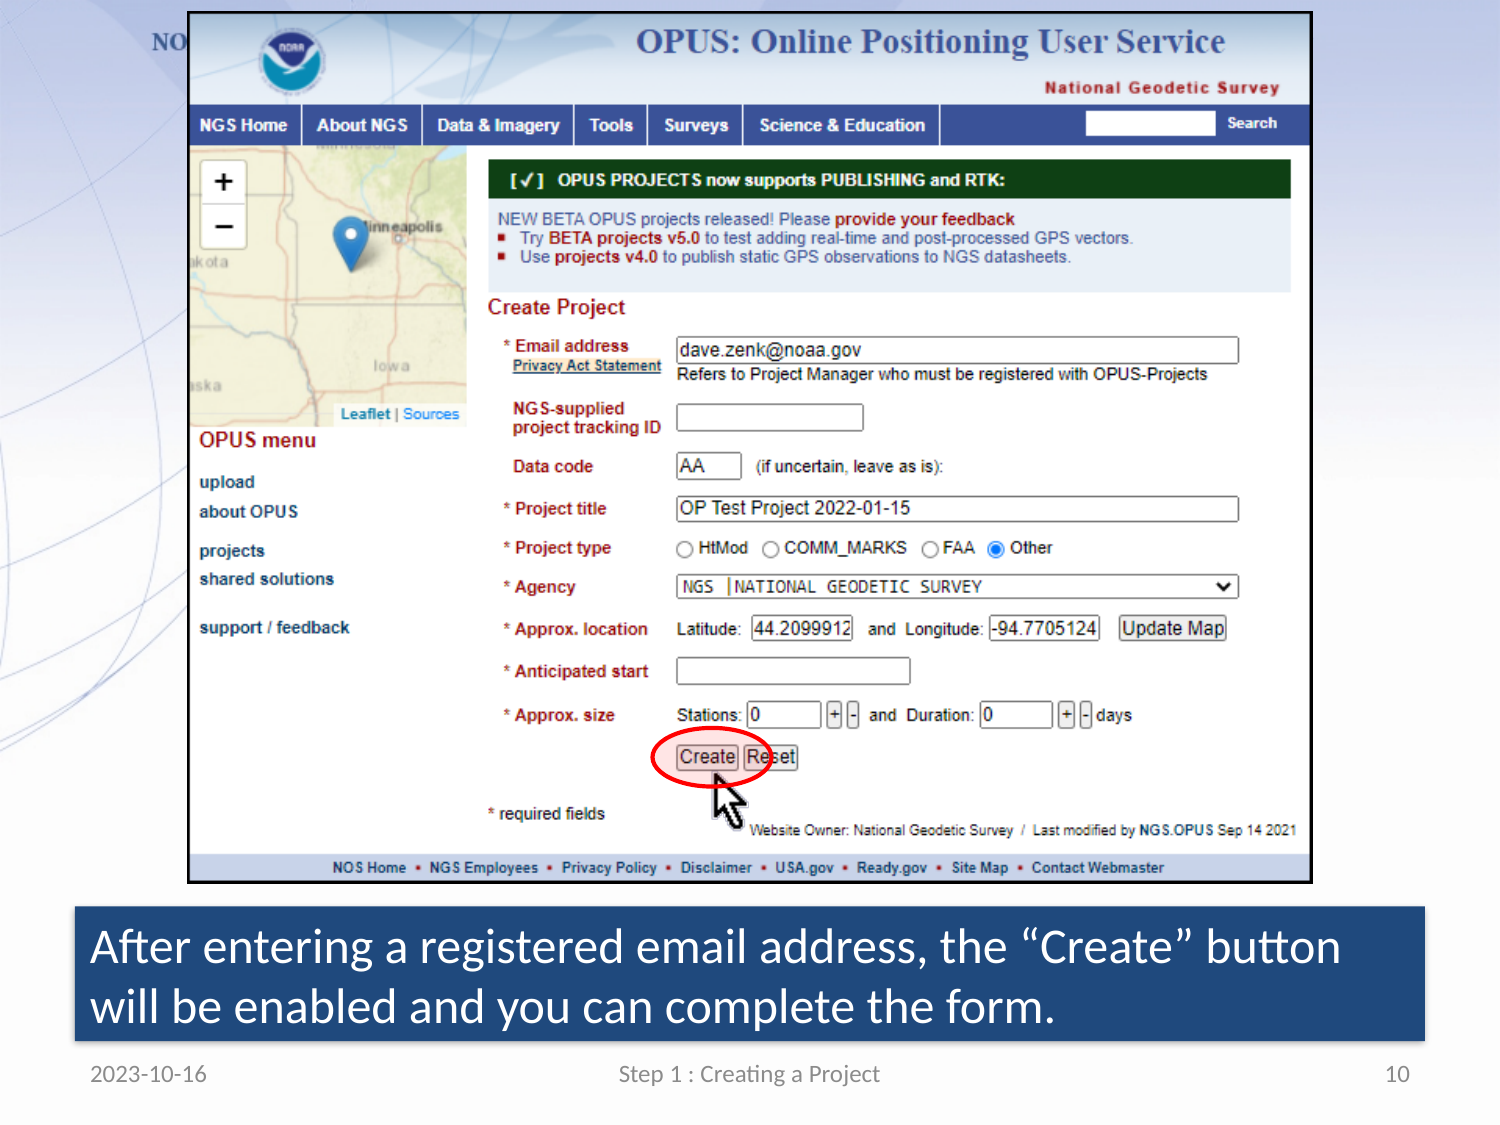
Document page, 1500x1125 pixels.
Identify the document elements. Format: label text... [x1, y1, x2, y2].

footer Step 1 : Creating a Project [512, 1049, 988, 1103]
picture [0, 0, 1500, 1125]
slide_number 10 [1074, 1049, 1425, 1103]
text_box After entering a registered email address, the “Create” button will be enabled and you can complete the form. [74, 906, 1425, 1042]
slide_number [75, 1049, 425, 1103]
